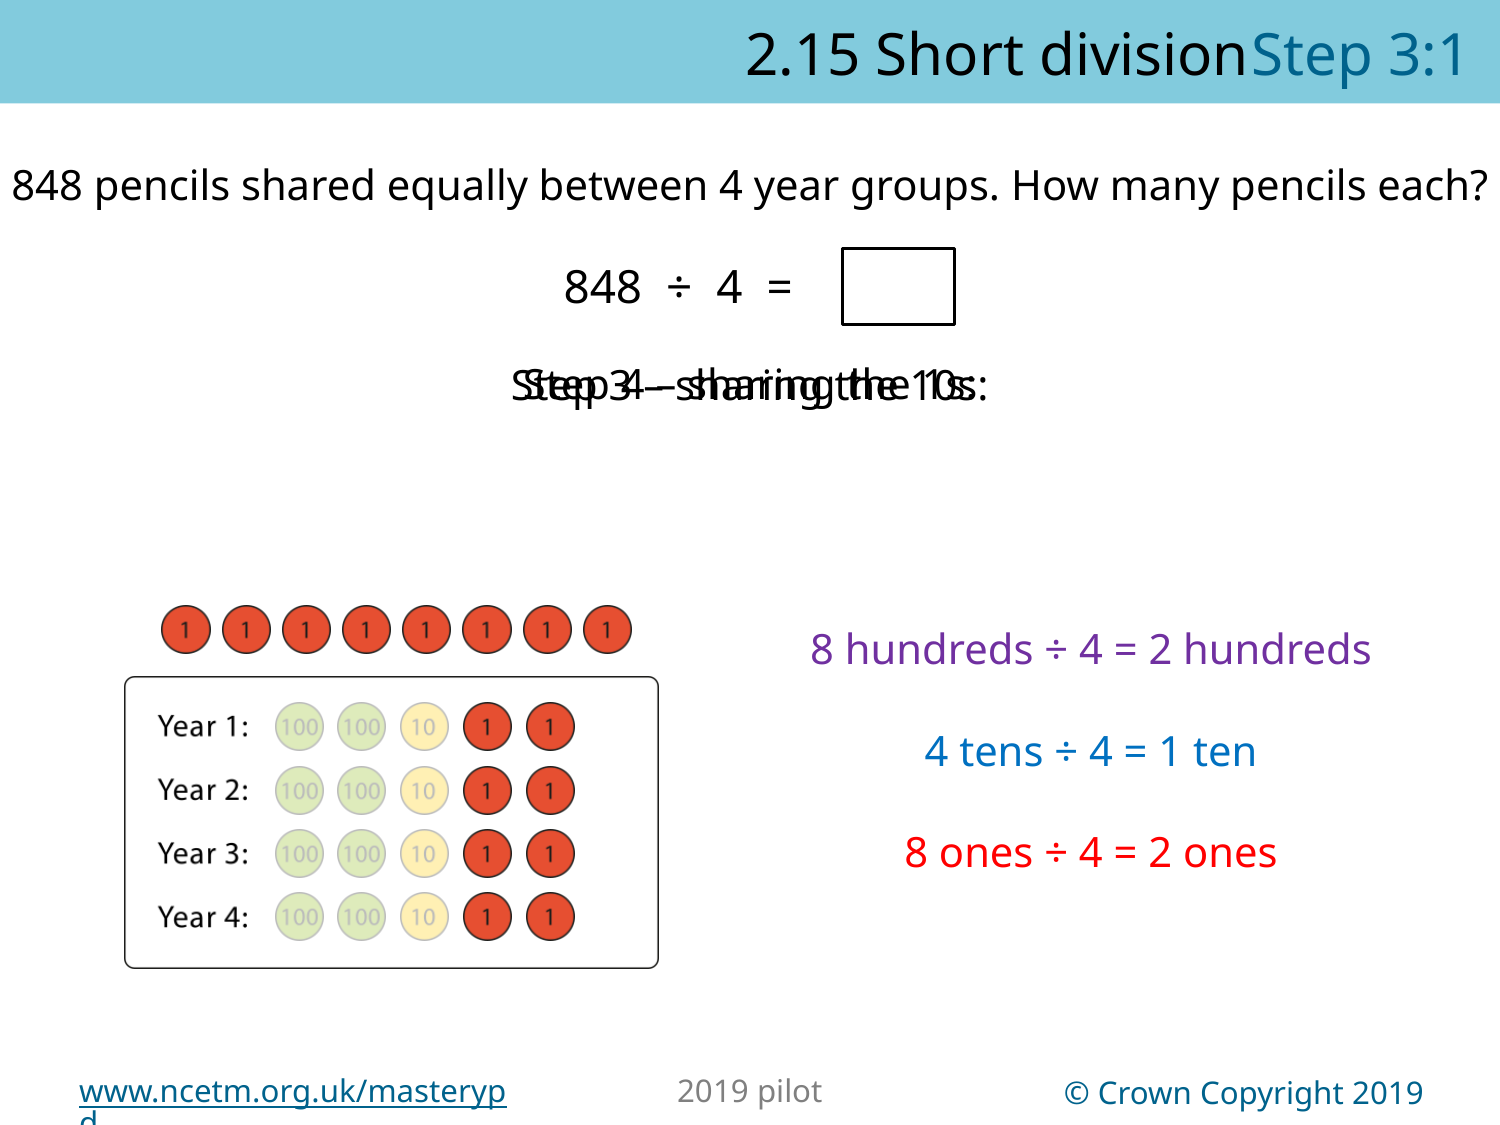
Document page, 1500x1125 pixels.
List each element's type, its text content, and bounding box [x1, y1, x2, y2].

picture [123, 675, 659, 969]
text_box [337, 702, 386, 941]
text_box 8 ones ÷ 4 = 2 ones [889, 818, 1293, 884]
picture [282, 605, 331, 655]
picture [342, 605, 391, 655]
list 2.15 Short division Step 3:1 [0, 0, 1500, 104]
text_box 848 pencils shared equally between 4 year groups. How many pencils each? [0, 150, 1500, 216]
text_box 4 tens ÷ 4 = 1 ten [909, 716, 1273, 782]
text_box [526, 702, 575, 941]
text_box [842, 248, 955, 325]
picture [583, 605, 632, 655]
text_box Step 3 – sharing the 10s: [495, 351, 1004, 417]
text_box 8 hundreds ÷ 4 = 2 hundreds [795, 615, 1388, 681]
picture [402, 605, 452, 655]
picture [522, 605, 572, 655]
picture [161, 605, 211, 655]
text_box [400, 702, 449, 941]
text_box 848 ÷ 4 = [548, 250, 808, 321]
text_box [274, 702, 324, 941]
picture [221, 605, 271, 655]
picture [462, 605, 512, 655]
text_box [463, 702, 512, 941]
text_box Step 4 – sharing the 1s: [507, 350, 993, 416]
